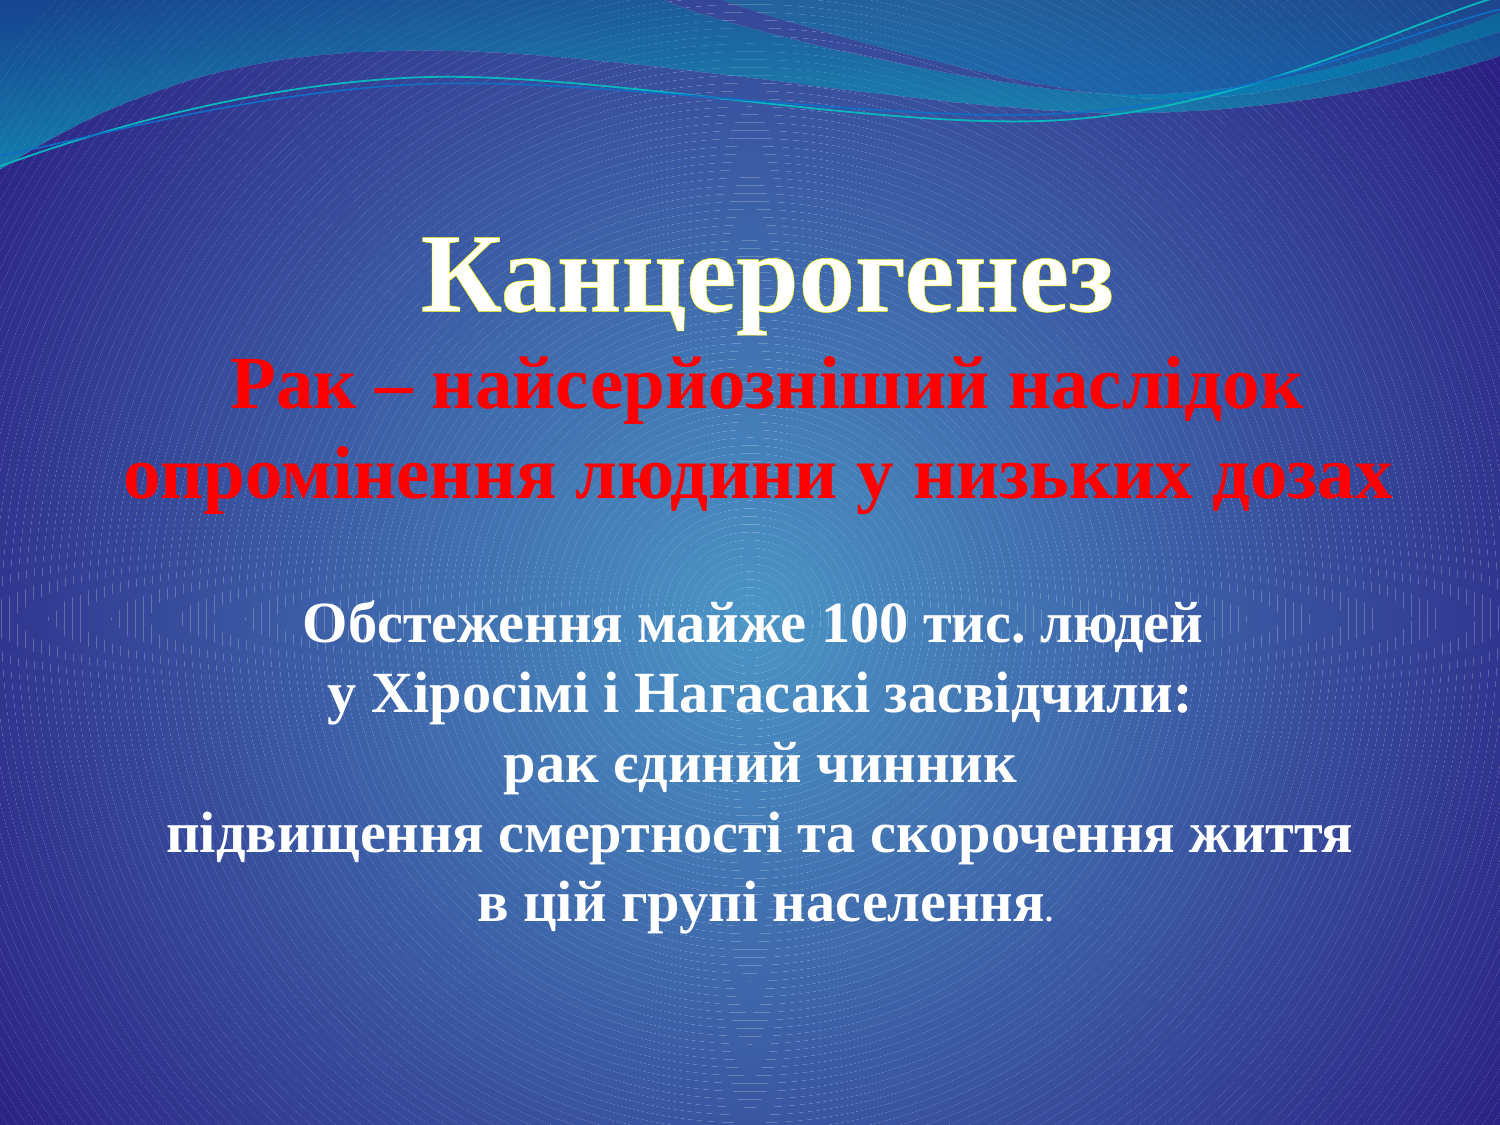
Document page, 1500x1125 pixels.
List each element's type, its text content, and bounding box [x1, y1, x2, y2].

text_box Канцерогенез Рак – найсерйозніший наслідок опромінення людини у низьких дозах Обстеження майже 100 тис. людей у Хіросімі і Нагасакі засвідчили: рак єдиний чинник підвищення смертності та скорочення життя в цій групі населення. [70, 191, 1465, 941]
